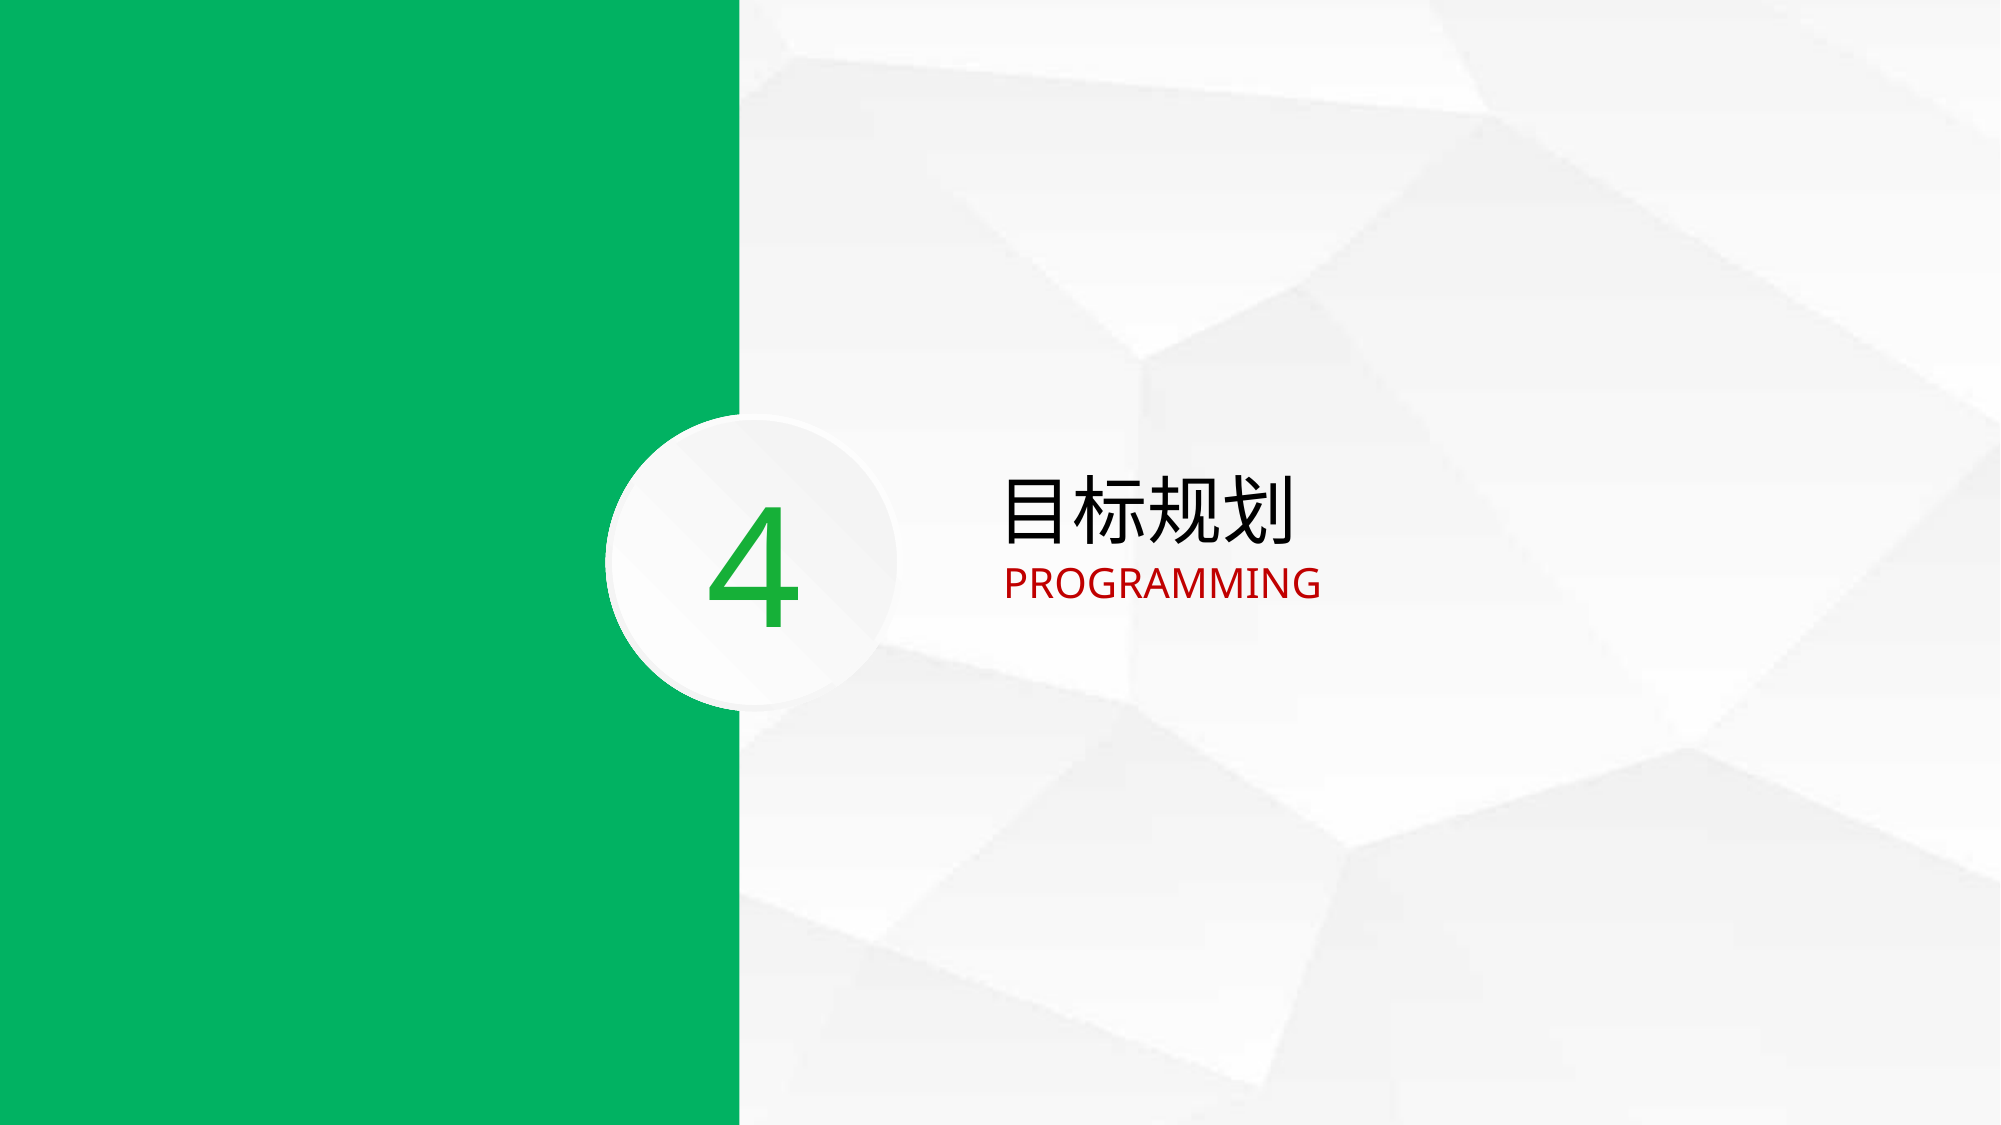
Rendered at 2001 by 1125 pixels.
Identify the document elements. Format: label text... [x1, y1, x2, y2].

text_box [605, 413, 904, 712]
text_box PROGRAMMING [988, 549, 1337, 615]
picture [740, 0, 2001, 1125]
text_box [0, 0, 740, 1125]
text_box 目标规划 [982, 456, 1346, 562]
